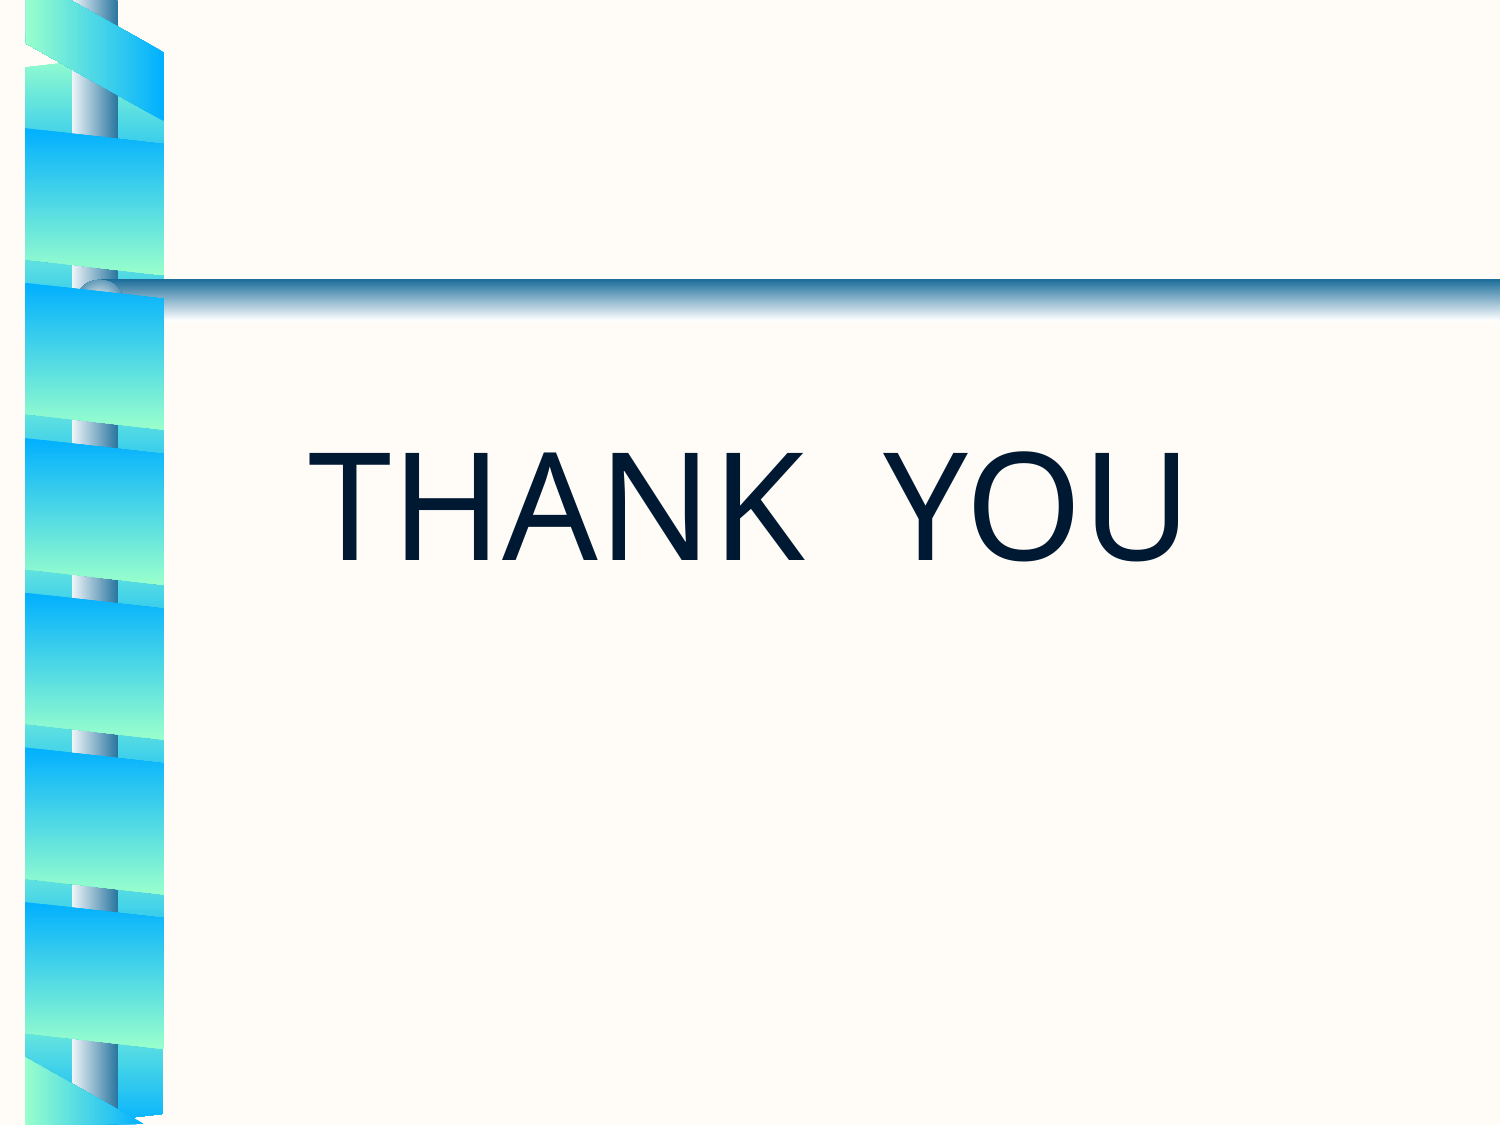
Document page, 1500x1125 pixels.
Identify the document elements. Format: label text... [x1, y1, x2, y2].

title THANK YOU [200, 328, 1301, 598]
